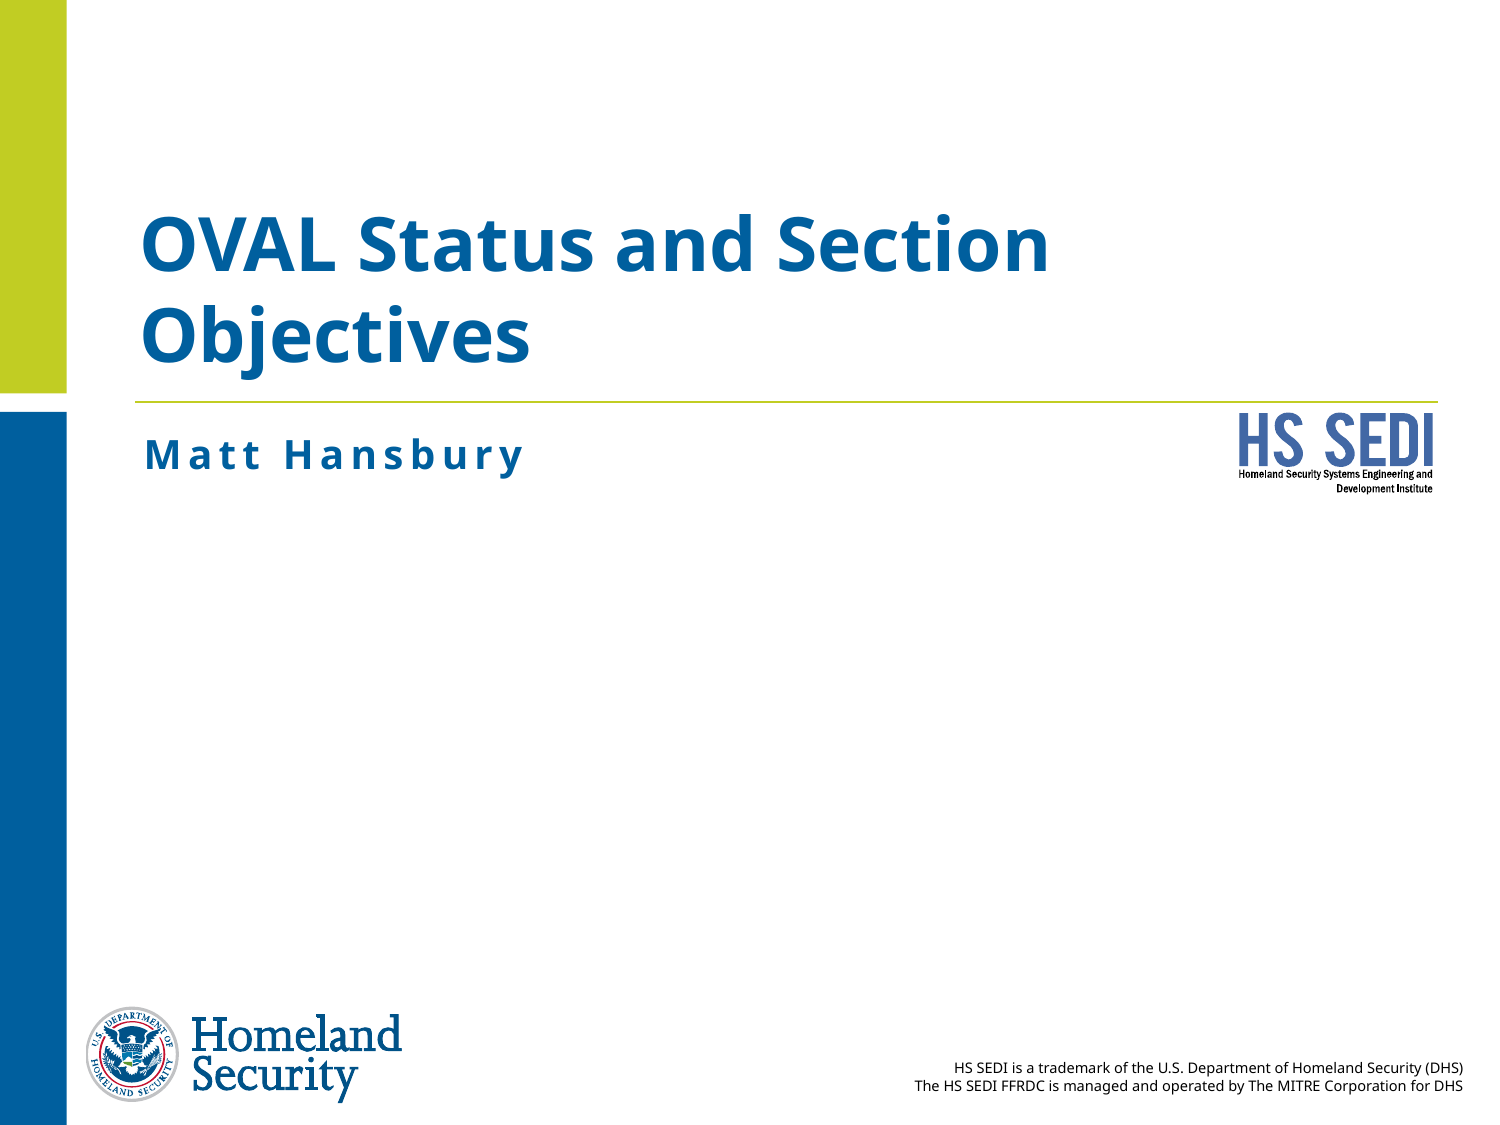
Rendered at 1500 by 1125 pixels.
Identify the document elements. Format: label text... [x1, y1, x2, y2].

subtitle Matt Hansbury [128, 421, 884, 486]
title OVAL Status and Section Objectives [124, 60, 1313, 386]
